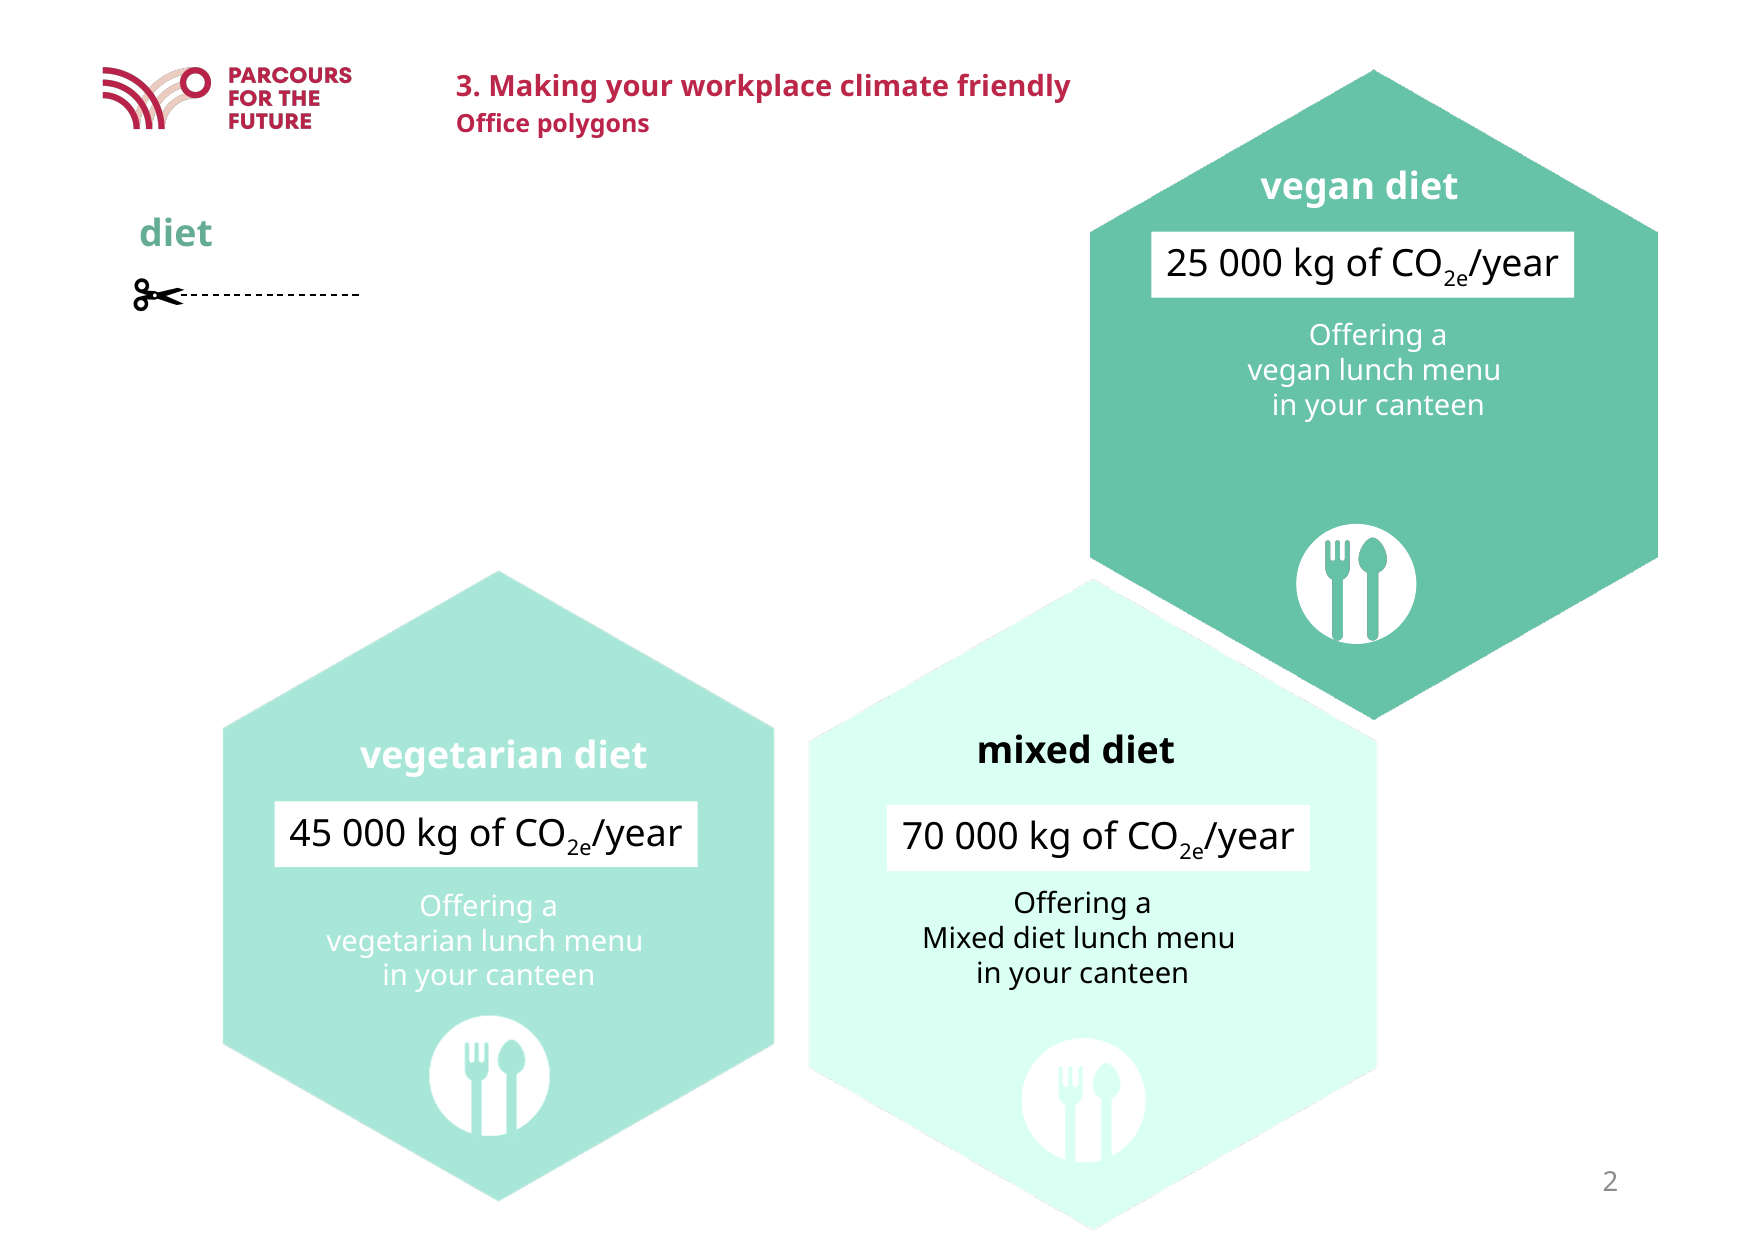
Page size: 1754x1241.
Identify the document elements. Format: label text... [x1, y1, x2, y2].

picture [116, 255, 197, 336]
picture [105, 0, 1754, 1241]
picture [67, 33, 387, 163]
text_box diet [124, 201, 228, 262]
slide_number 2 [1498, 1149, 1634, 1216]
